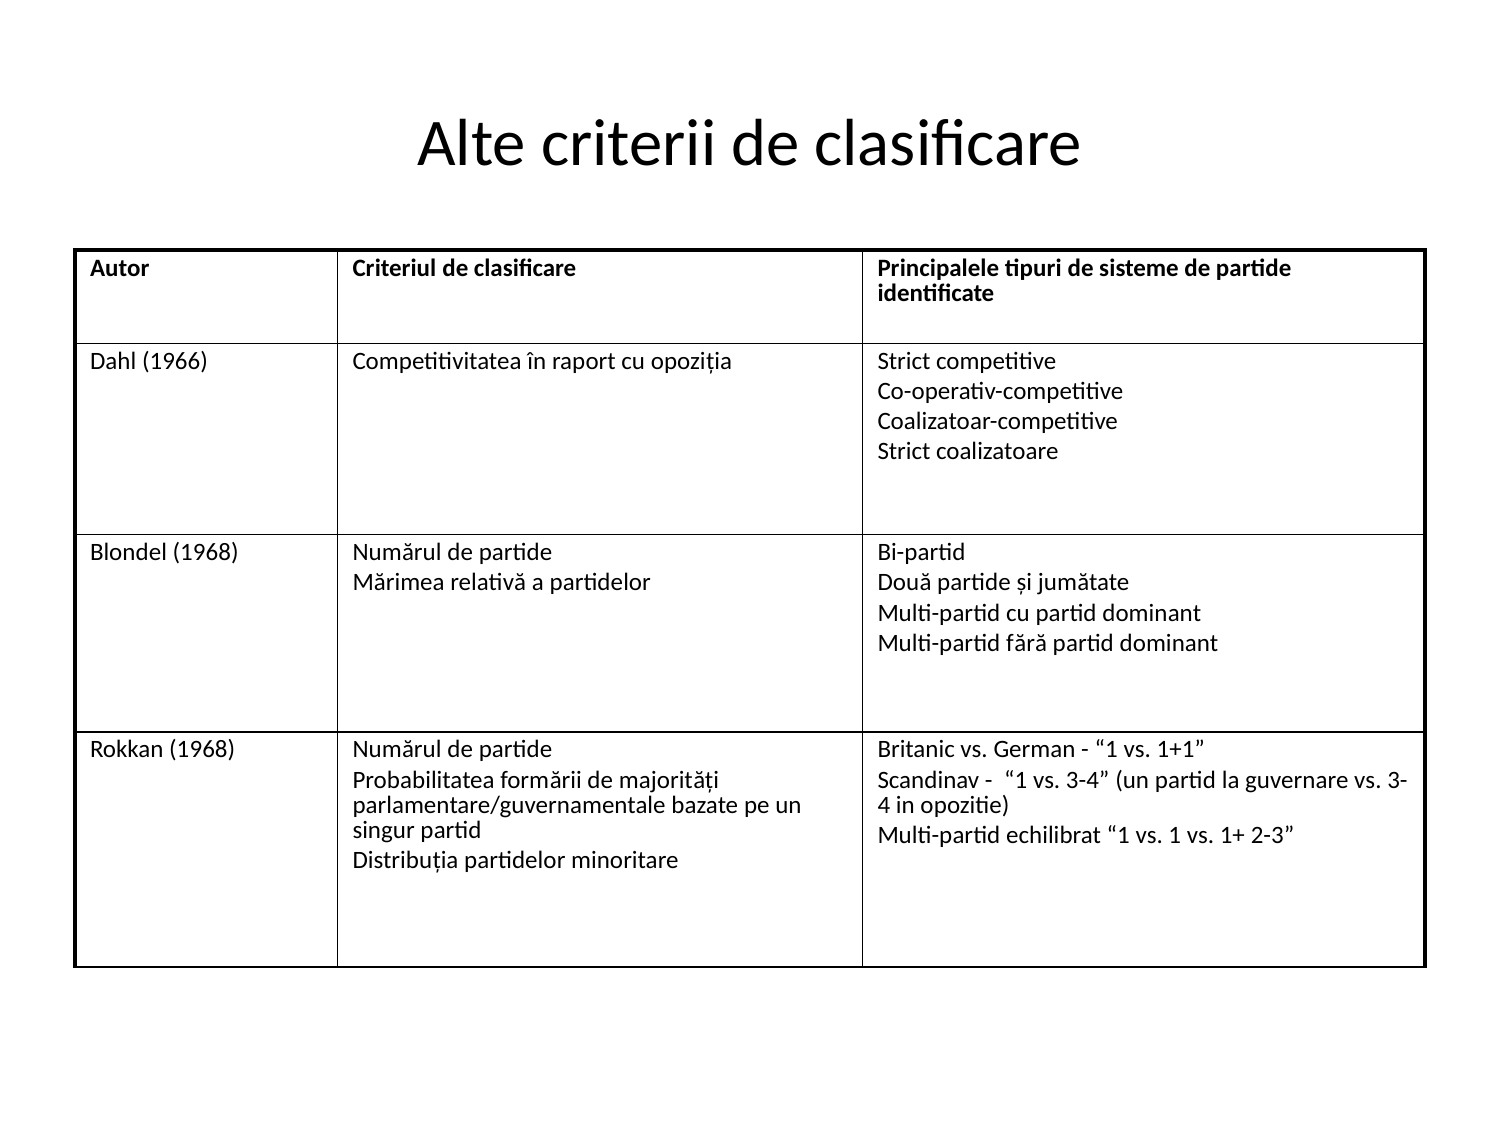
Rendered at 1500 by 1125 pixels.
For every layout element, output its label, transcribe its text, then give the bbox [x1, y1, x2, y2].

table_cell Strict competitive Co-operativ-competitive Coalizatoar-competitive Strict coalizatoare [863, 344, 1423, 534]
table_cell Numărul de partide Mărimea relativă a partidelor [338, 535, 862, 731]
table_header Autor [77, 252, 337, 343]
table_cell Rokkan (1968) [77, 733, 337, 966]
table_cell Blondel (1968) [77, 535, 337, 731]
table_cell Britanic vs. German - “1 vs. 1+1” Scandinav - “1 vs. 3-4” (un partid la guvernare vs. 3-4 in opozitie) Multi-partid echilibrat “1 vs. 1 vs. 1+ 2-3” [863, 733, 1423, 966]
table_cell Bi-partid Două partide și jumătate Multi-partid cu partid dominant Multi-partid fără partid dominant [863, 535, 1423, 731]
table_cell Competitivitatea în raport cu opoziția [338, 344, 862, 534]
table_header Criteriul de clasificare [338, 252, 862, 343]
table_cell Numărul de partide Probabilitatea formării de majorități parlamentare/guvernamentale bazate pe un singur partid Distribuția partidelor minoritare [338, 733, 862, 966]
title Alte criterii de clasificare [75, 45, 1425, 233]
table_header Principalele tipuri de sisteme de partide identificate [863, 252, 1423, 343]
table_cell Dahl (1966) [77, 344, 337, 534]
